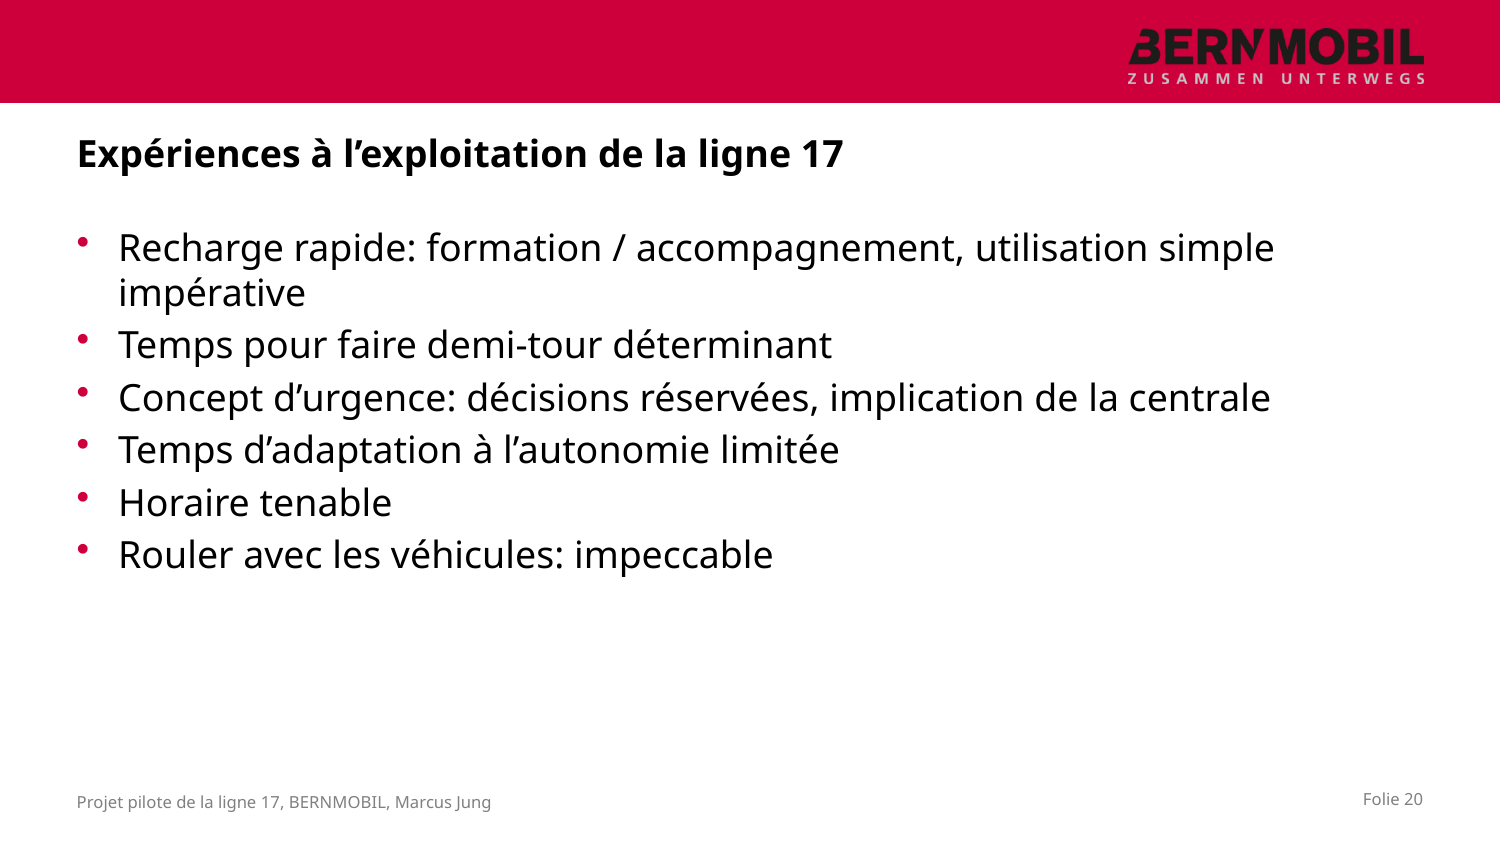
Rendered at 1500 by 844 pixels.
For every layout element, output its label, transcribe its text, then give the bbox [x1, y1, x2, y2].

list Recharge rapide: formation / accompagnement, utilisation simple impérative Temps pour faire demi-tour déterminant Concept d’urgence: décisions réservées, implication de la centrale Temps d’adaptation à l’autonomie limitée Horaire tenable Rouler avec les véhicules: impeccable [76, 223, 1424, 750]
title Expériences à l’exploitation de la ligne 17 [76, 129, 1424, 192]
picture [1128, 28, 1424, 84]
slide_number Folie 20 [1068, 776, 1424, 812]
footer Projet pilote de la ligne 17, BERNMOBIL, Marcus Jung [76, 776, 1045, 812]
